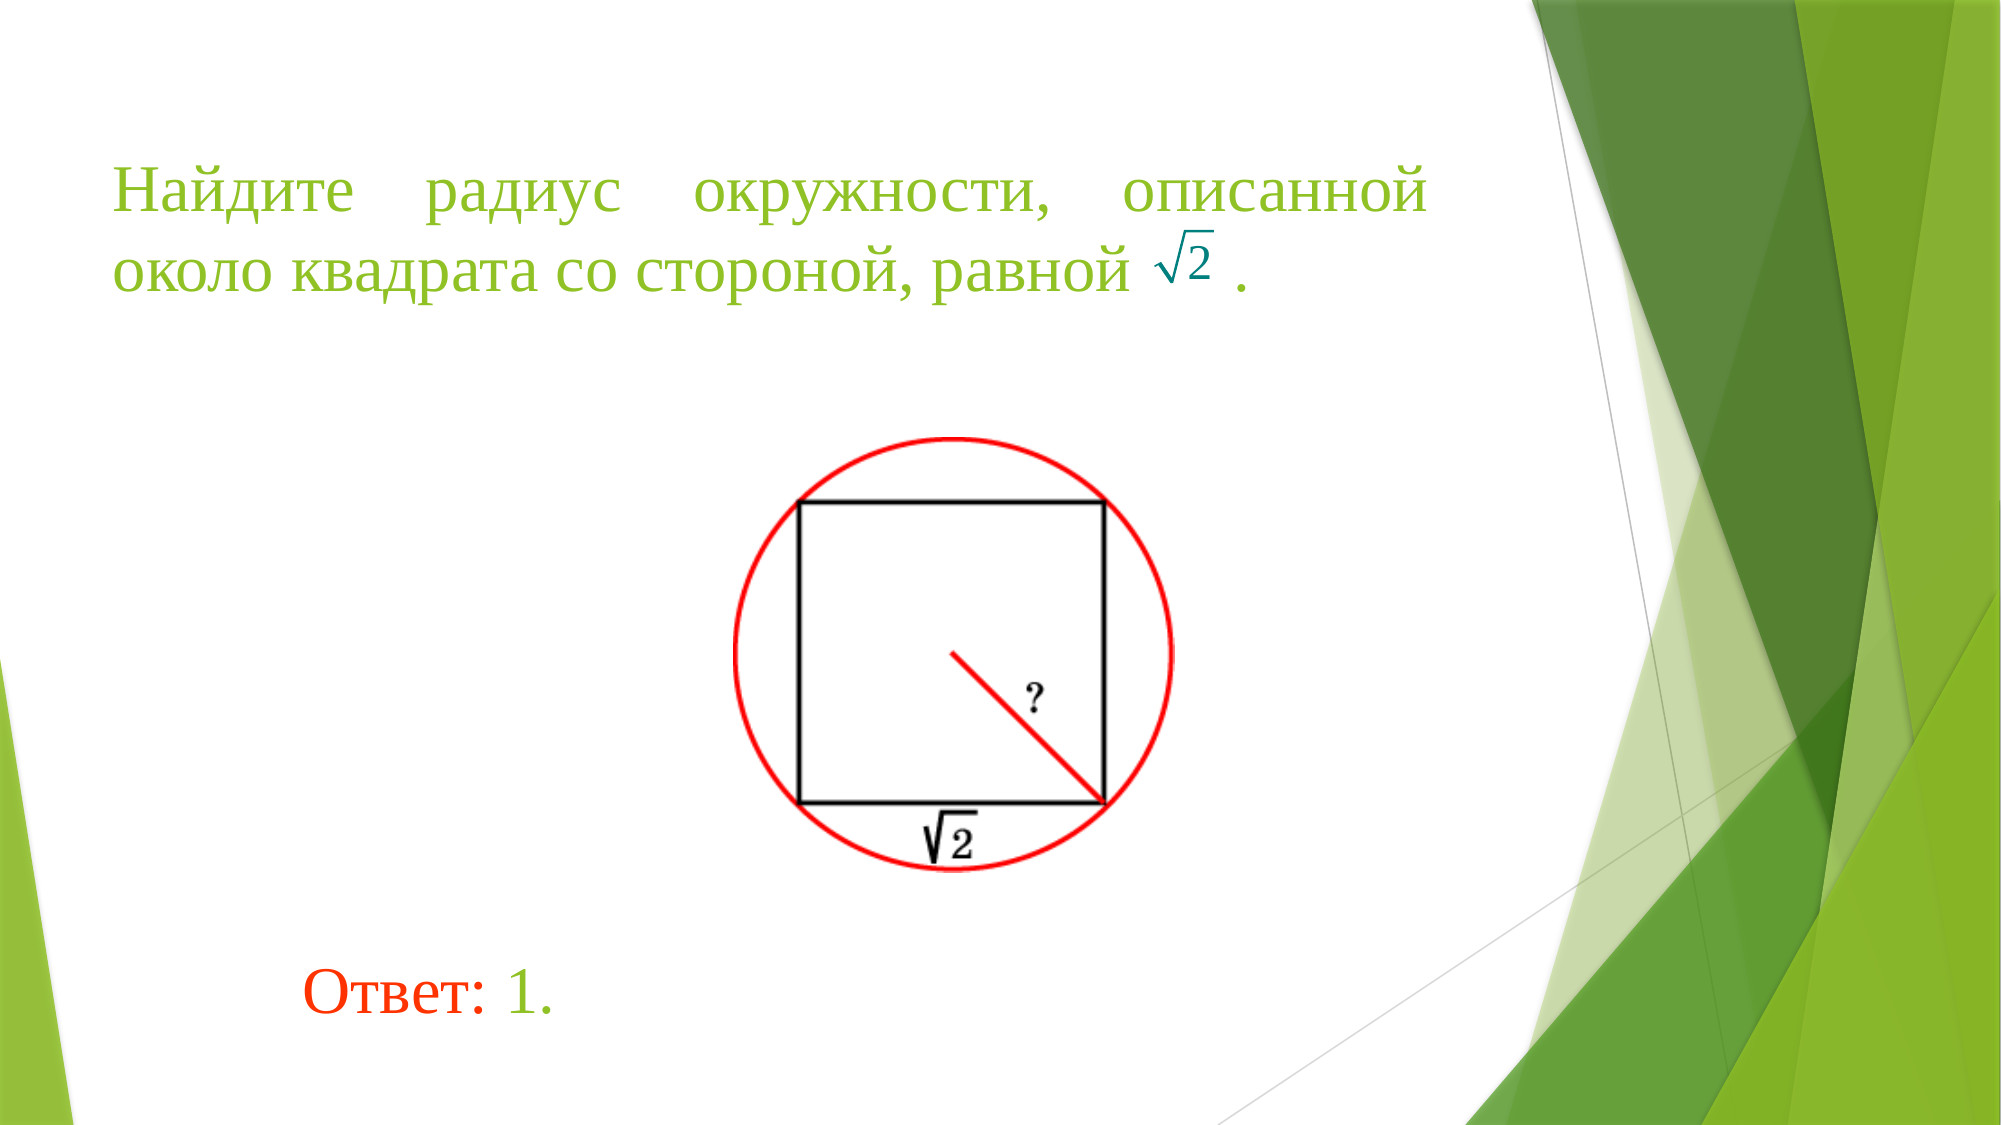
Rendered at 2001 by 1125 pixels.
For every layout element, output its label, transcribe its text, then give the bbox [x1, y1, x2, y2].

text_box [1149, 224, 1220, 288]
picture [733, 436, 1176, 874]
text_box Найдите радиус окружности, описанной около квадрата со стороной, равной . [97, 137, 1445, 313]
text_box Ответ: 1. [287, 939, 850, 1035]
